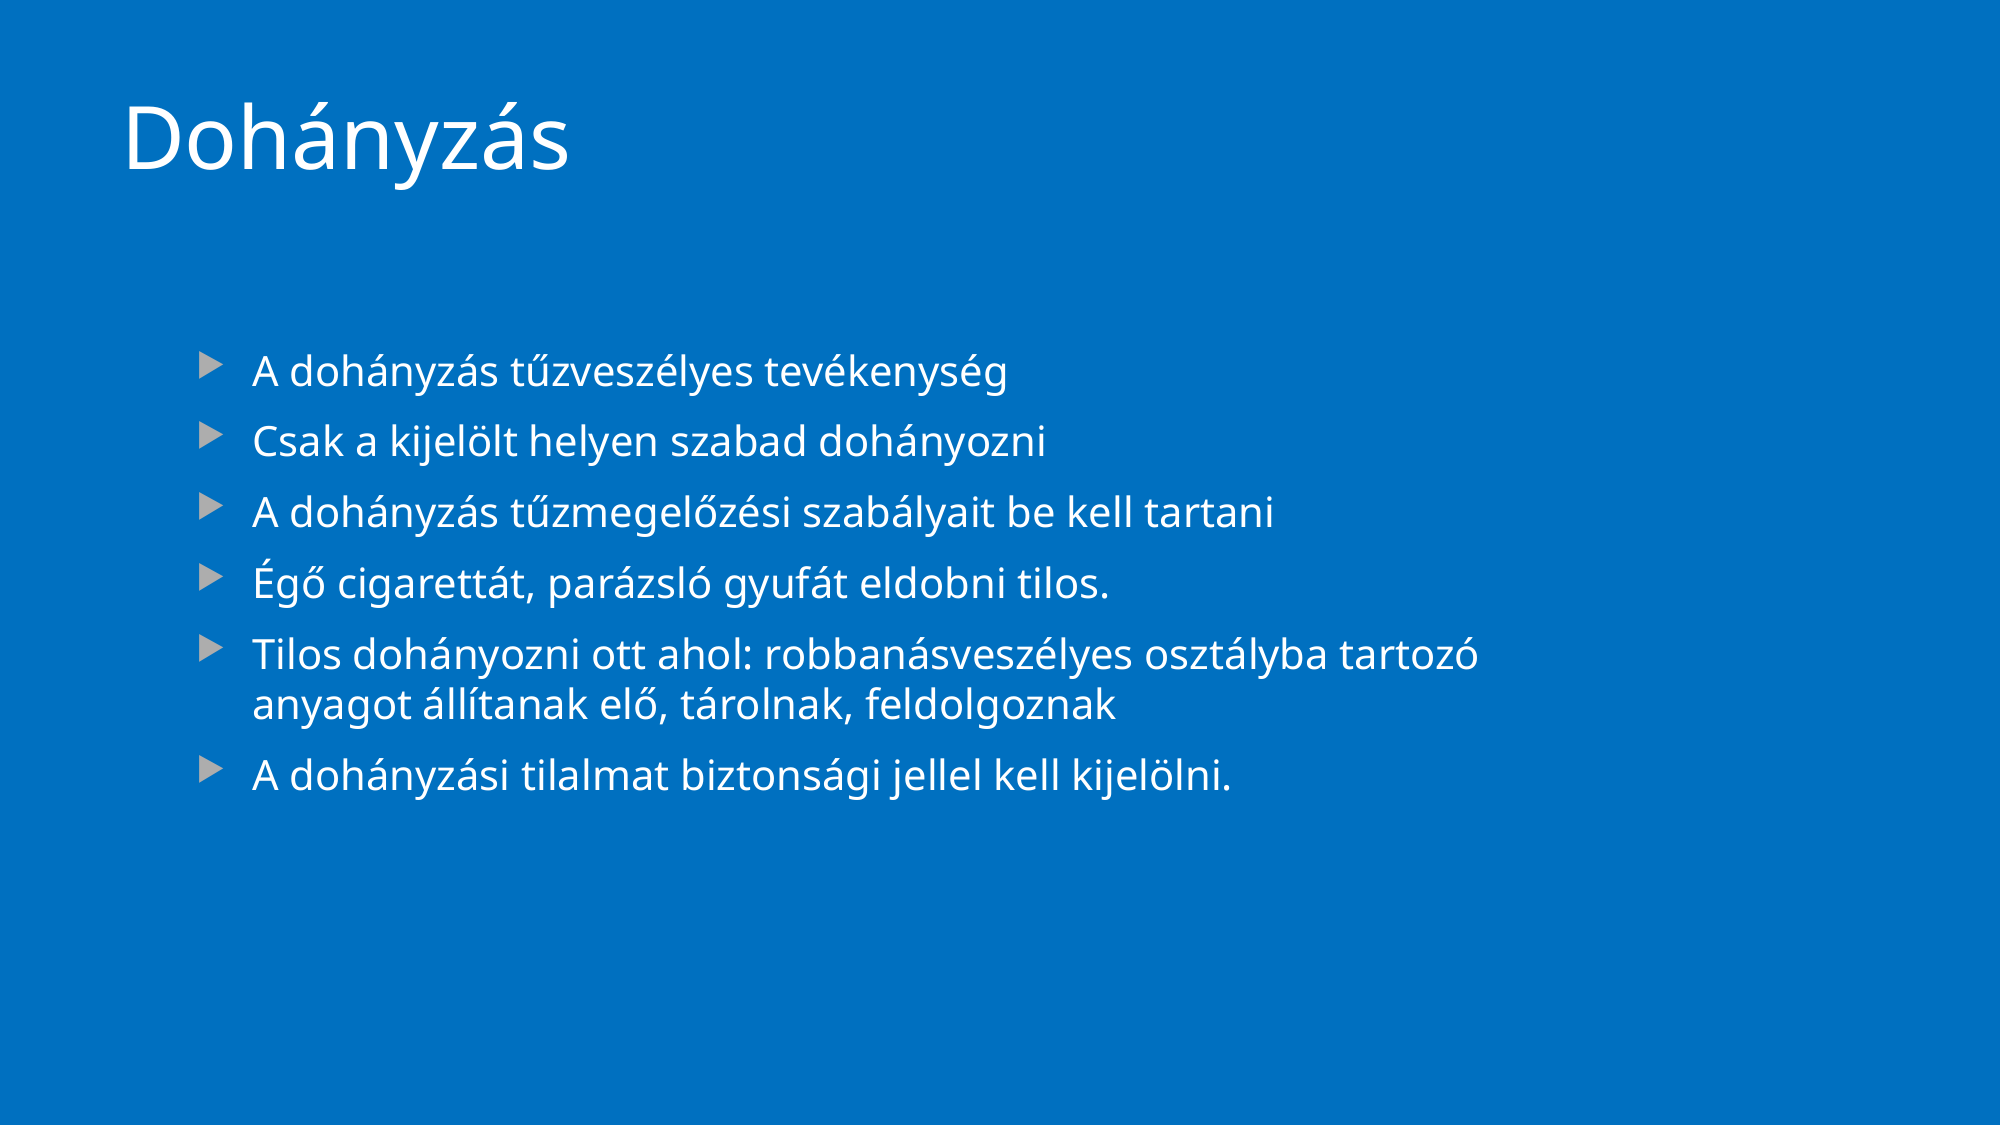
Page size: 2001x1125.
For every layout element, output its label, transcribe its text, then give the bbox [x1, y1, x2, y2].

list A dohányzás tűzveszélyes tevékenység Csak a kijelölt helyen szabad dohányozni A dohányzás tűzmegelőzési szabályait be kell tartani Égő cigarettát, parázsló gyufát eldobni tilos. Tilos dohányozni ott ahol: robbanásveszélyes osztályba tartozó anyagot állítanak elő, tárolnak, feldolgoznak A dohányzási tilalmat biztonsági jellel kell kijelölni. [181, 336, 1649, 1025]
title Dohányzás [106, 74, 1649, 304]
